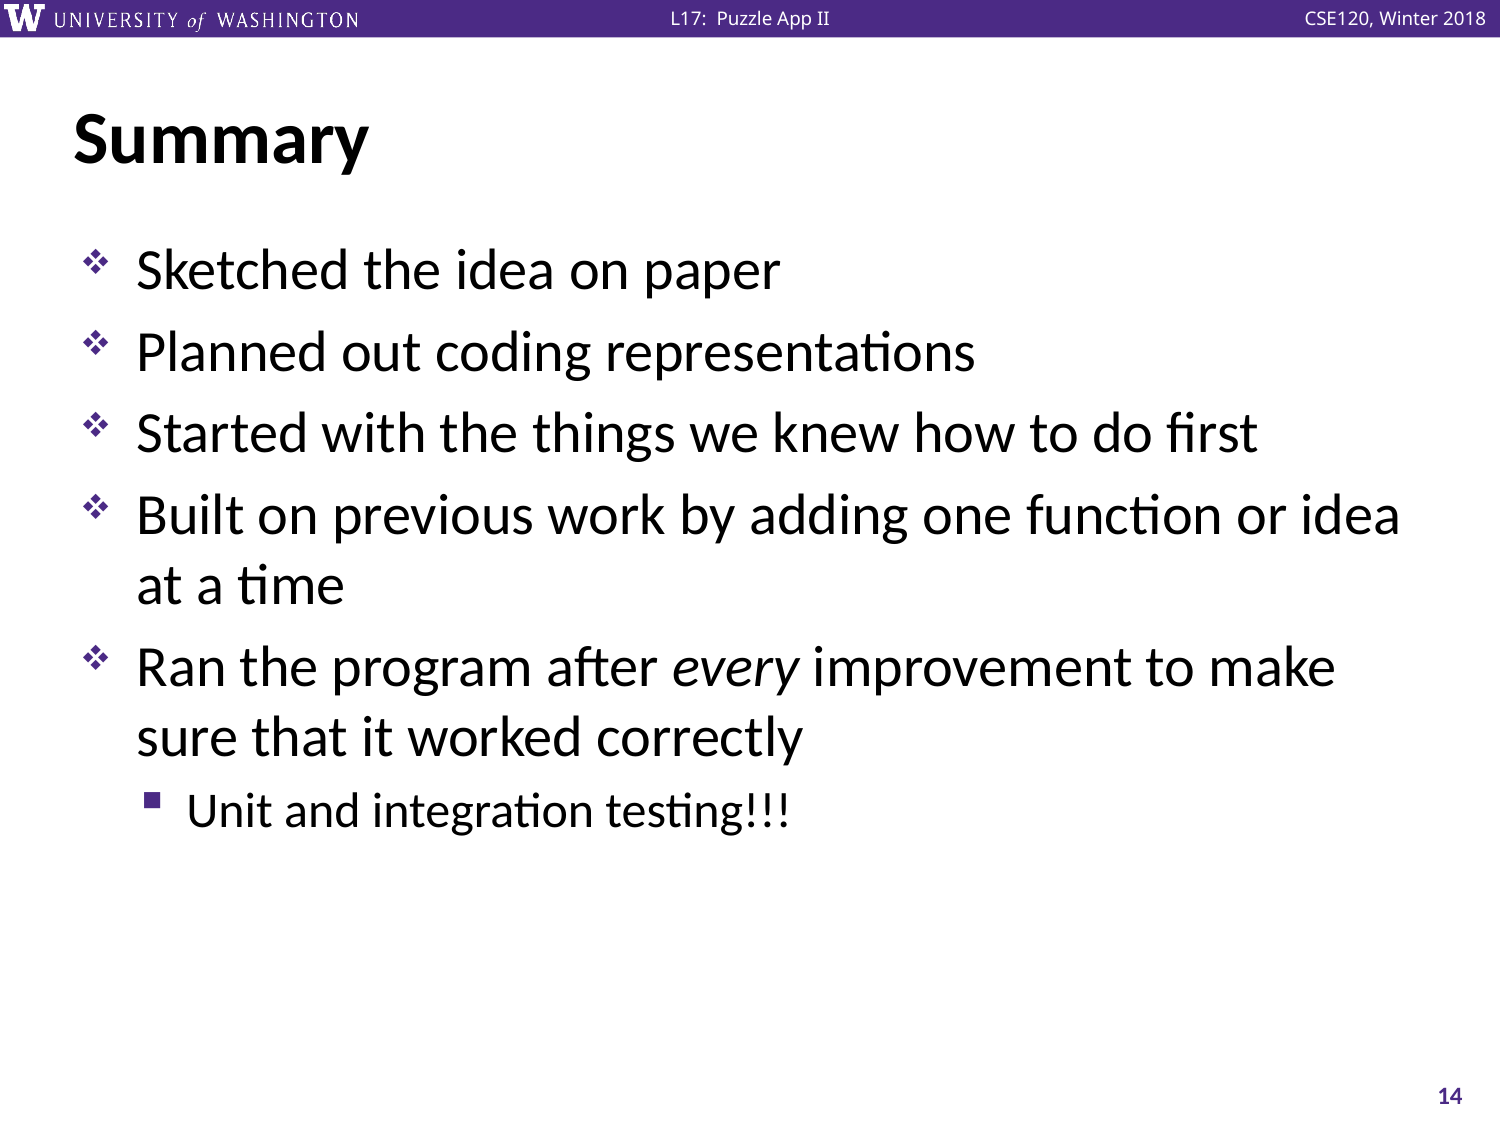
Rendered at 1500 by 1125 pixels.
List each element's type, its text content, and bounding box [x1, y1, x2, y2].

title Summary [58, 71, 1438, 197]
slide_number 14 [1400, 1065, 1500, 1125]
picture [4, 4, 358, 32]
list Sketched the idea on paper Planned out coding representations Started with the things we knew how to do first Built on previous work by adding one function or idea at a time Ran the program after every improvement to make sure that it worked correctly Unit and integration testing!!! [64, 223, 1438, 1040]
